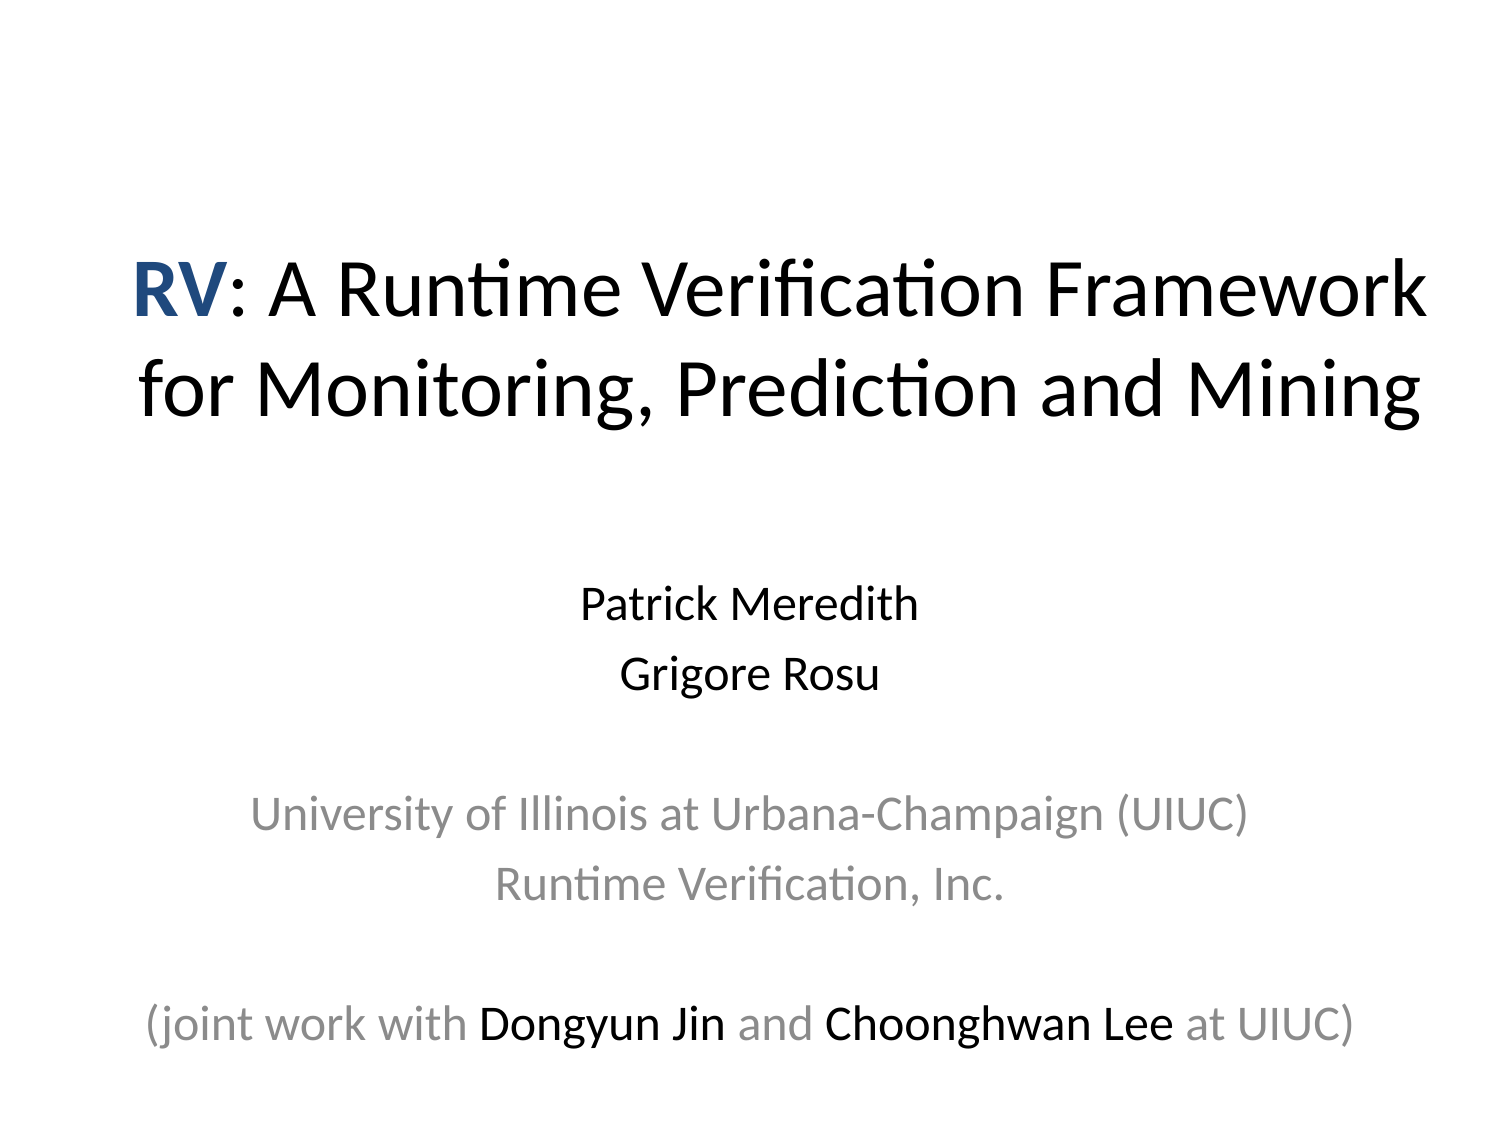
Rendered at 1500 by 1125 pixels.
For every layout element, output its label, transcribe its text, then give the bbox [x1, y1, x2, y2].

subtitle Patrick Meredith Grigore Rosu University of Illinois at Urbana-Champaign (UIUC) Runtime Verification, Inc. (joint work with Dongyun Jin and Choonghwan Lee at UIUC) [50, 562, 1450, 1063]
title RV: A Runtime Verification Framework for Monitoring, Prediction and Mining [112, 212, 1450, 454]
